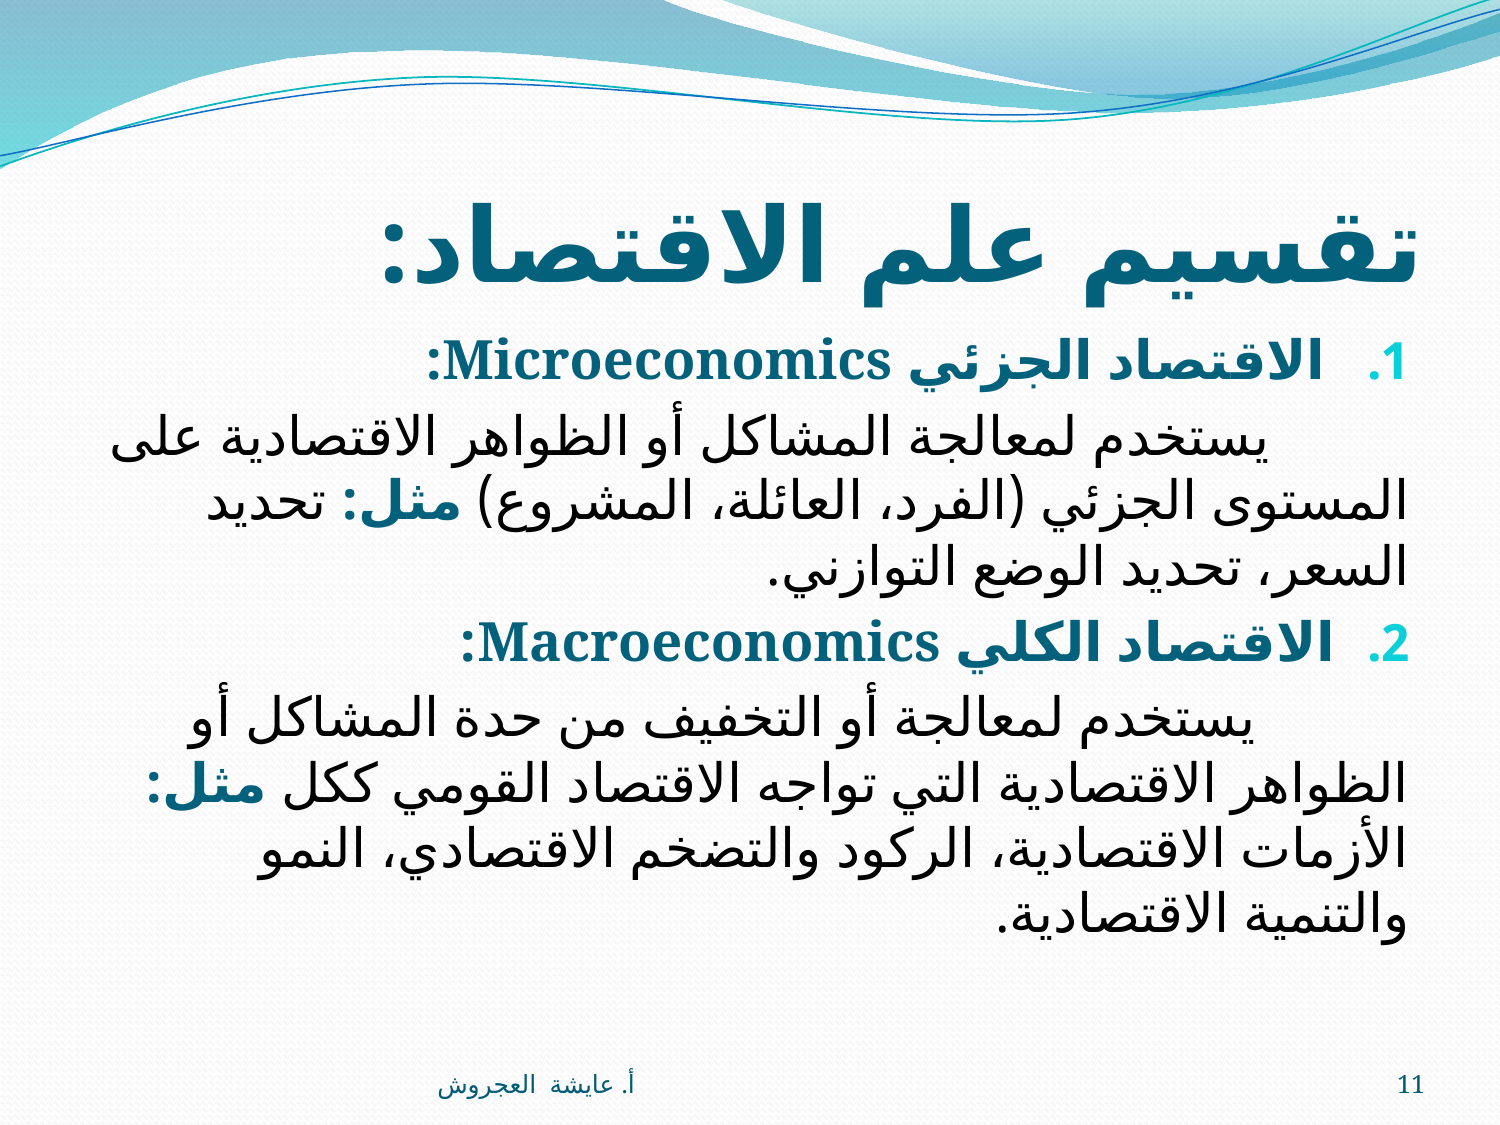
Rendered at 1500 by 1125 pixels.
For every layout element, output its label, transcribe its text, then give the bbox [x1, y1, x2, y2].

title تقسيم علم الاقتصاد: [75, 115, 1425, 303]
list الاقتصاد الجزئي Microeconomics: يستخدم لمعالجة المشاكل أو الظواهر الاقتصادية على المستوى الجزئي (الفرد، العائلة، المشروع) مثل: تحديد السعر، تحديد الوضع التوازني. الاقتصاد الكلي Macroeconomics: يستخدم لمعالجة أو التخفيف من حدة المشاكل أو الظواهر الاقتصادية التي تواجه الاقتصاد القومي ككل مثل: الأزمات الاقتصادية، الركود والتضخم الاقتصادي، النمو والتنمية الاقتصادية. [75, 317, 1425, 1038]
footer أ. عايشة العجروش [437, 1042, 988, 1103]
slide_number 11 [1299, 1042, 1425, 1103]
